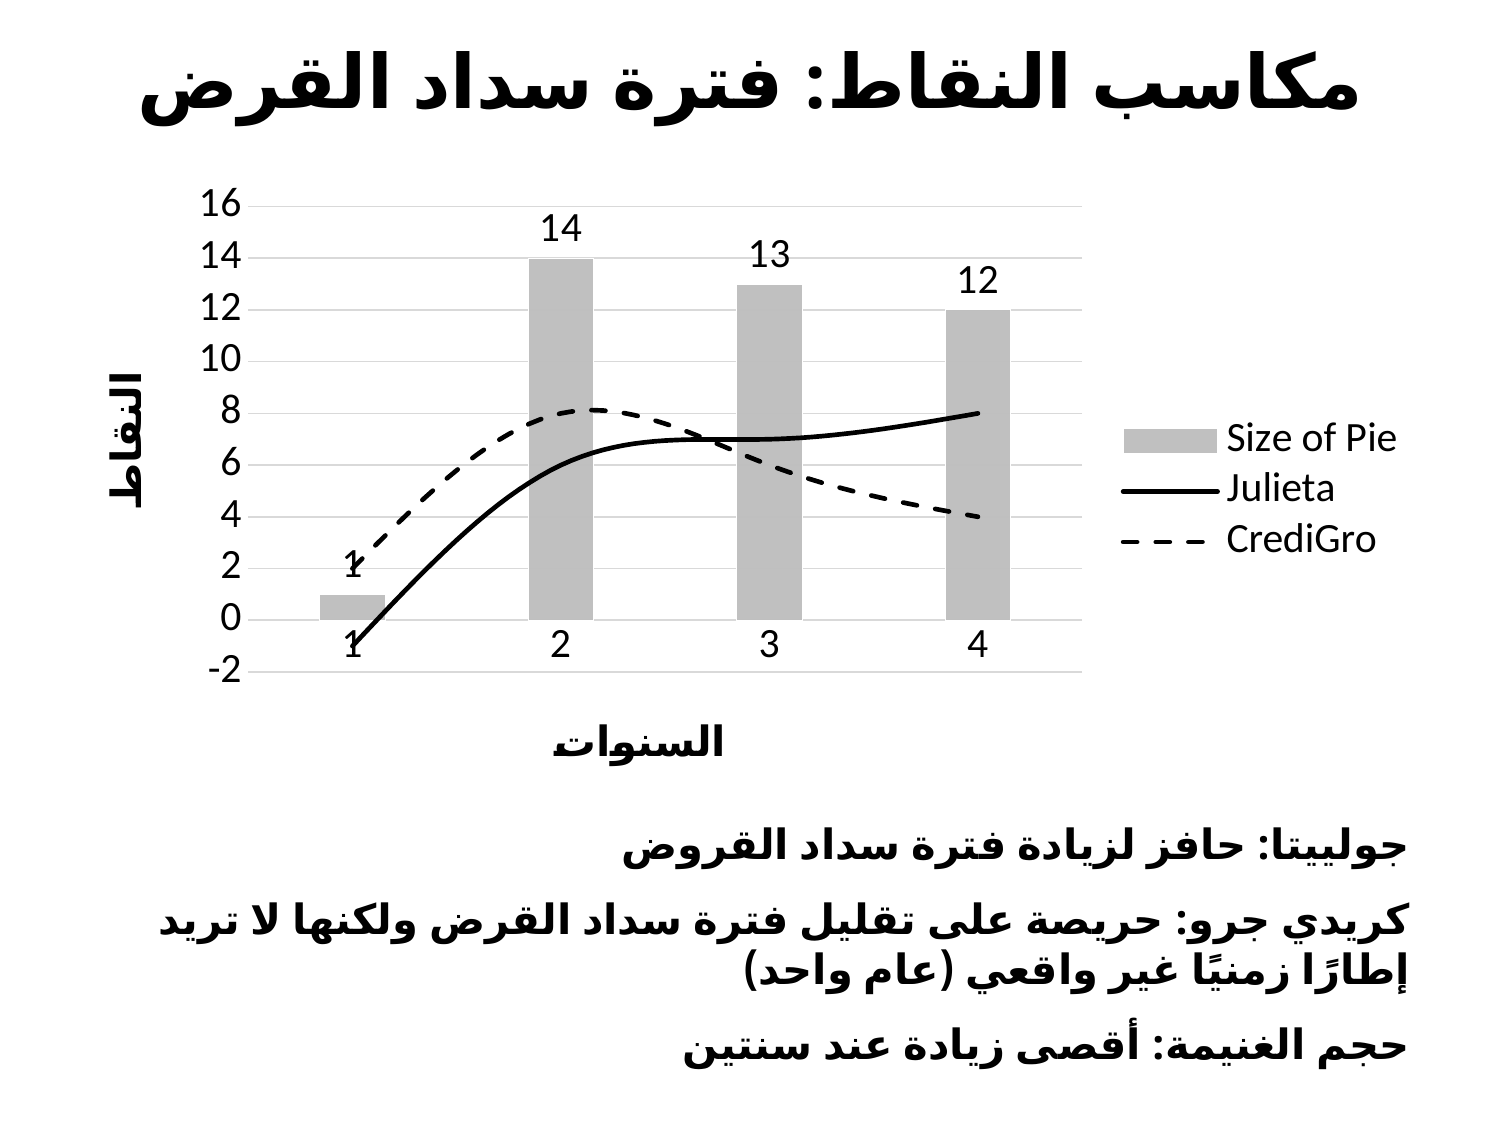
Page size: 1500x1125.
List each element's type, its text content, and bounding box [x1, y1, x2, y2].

title مكاسب النقاط: فترة سداد القرض [0, 0, 1500, 173]
chart [64, 172, 1424, 811]
text_box جولييتا: حافز لزيادة فترة سداد القروض كريدي جرو: حريصة على تقليل فترة سداد القرض ولكنها لا تريد إطارًا زمنيًا غير واقعي (عام واحد) حجم الغنيمة: أقصى زيادة عند سنتين [64, 816, 1425, 1125]
